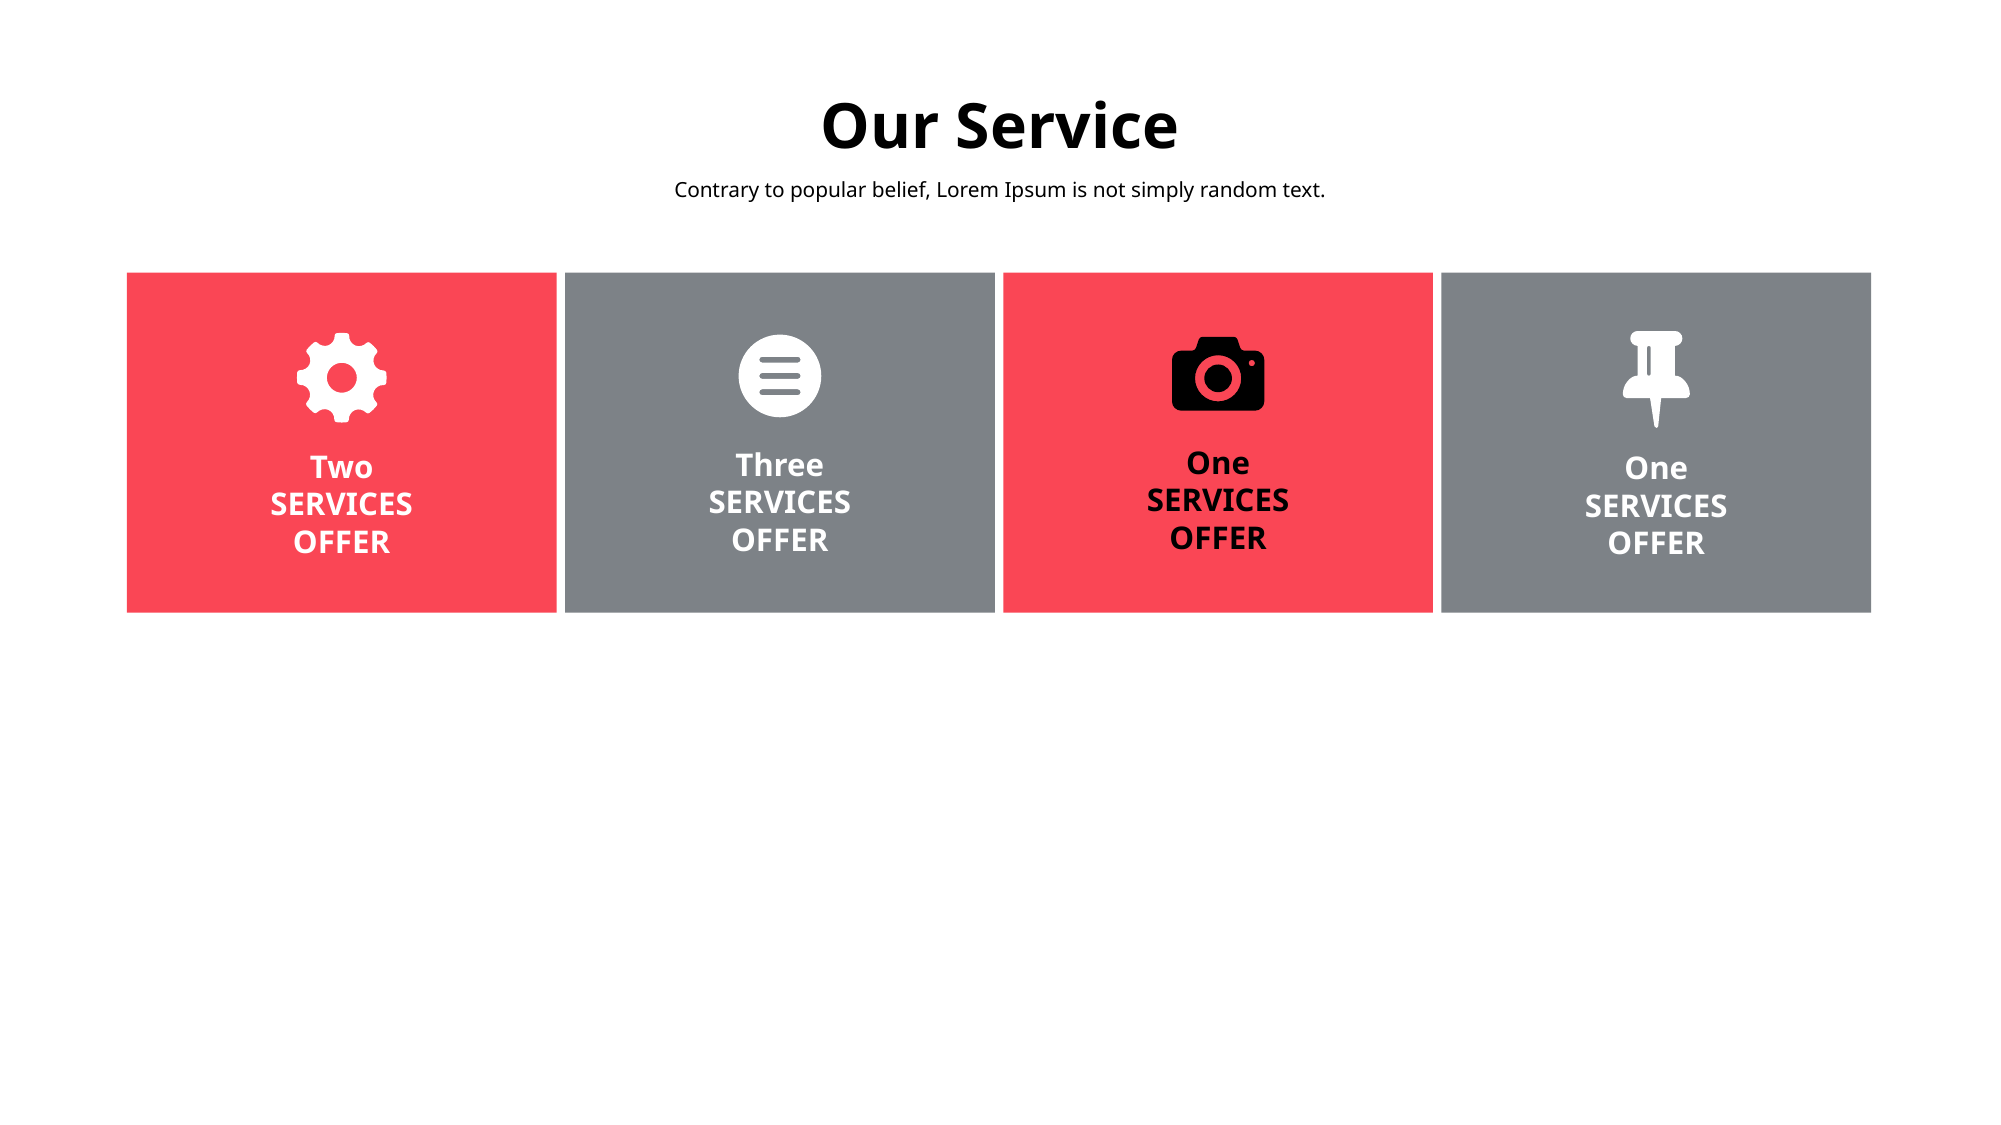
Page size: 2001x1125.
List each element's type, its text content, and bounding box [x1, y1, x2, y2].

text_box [246, 332, 438, 553]
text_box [1122, 336, 1314, 549]
text_box [1440, 272, 1872, 614]
title Our Service [137, 78, 1863, 179]
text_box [684, 334, 876, 551]
text_box [126, 272, 558, 614]
text_box [1002, 272, 1434, 614]
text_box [1560, 330, 1753, 555]
text_box [564, 272, 996, 614]
subtitle Contrary to popular belief, Lorem Ipsum is not simply random text. [137, 179, 1863, 204]
